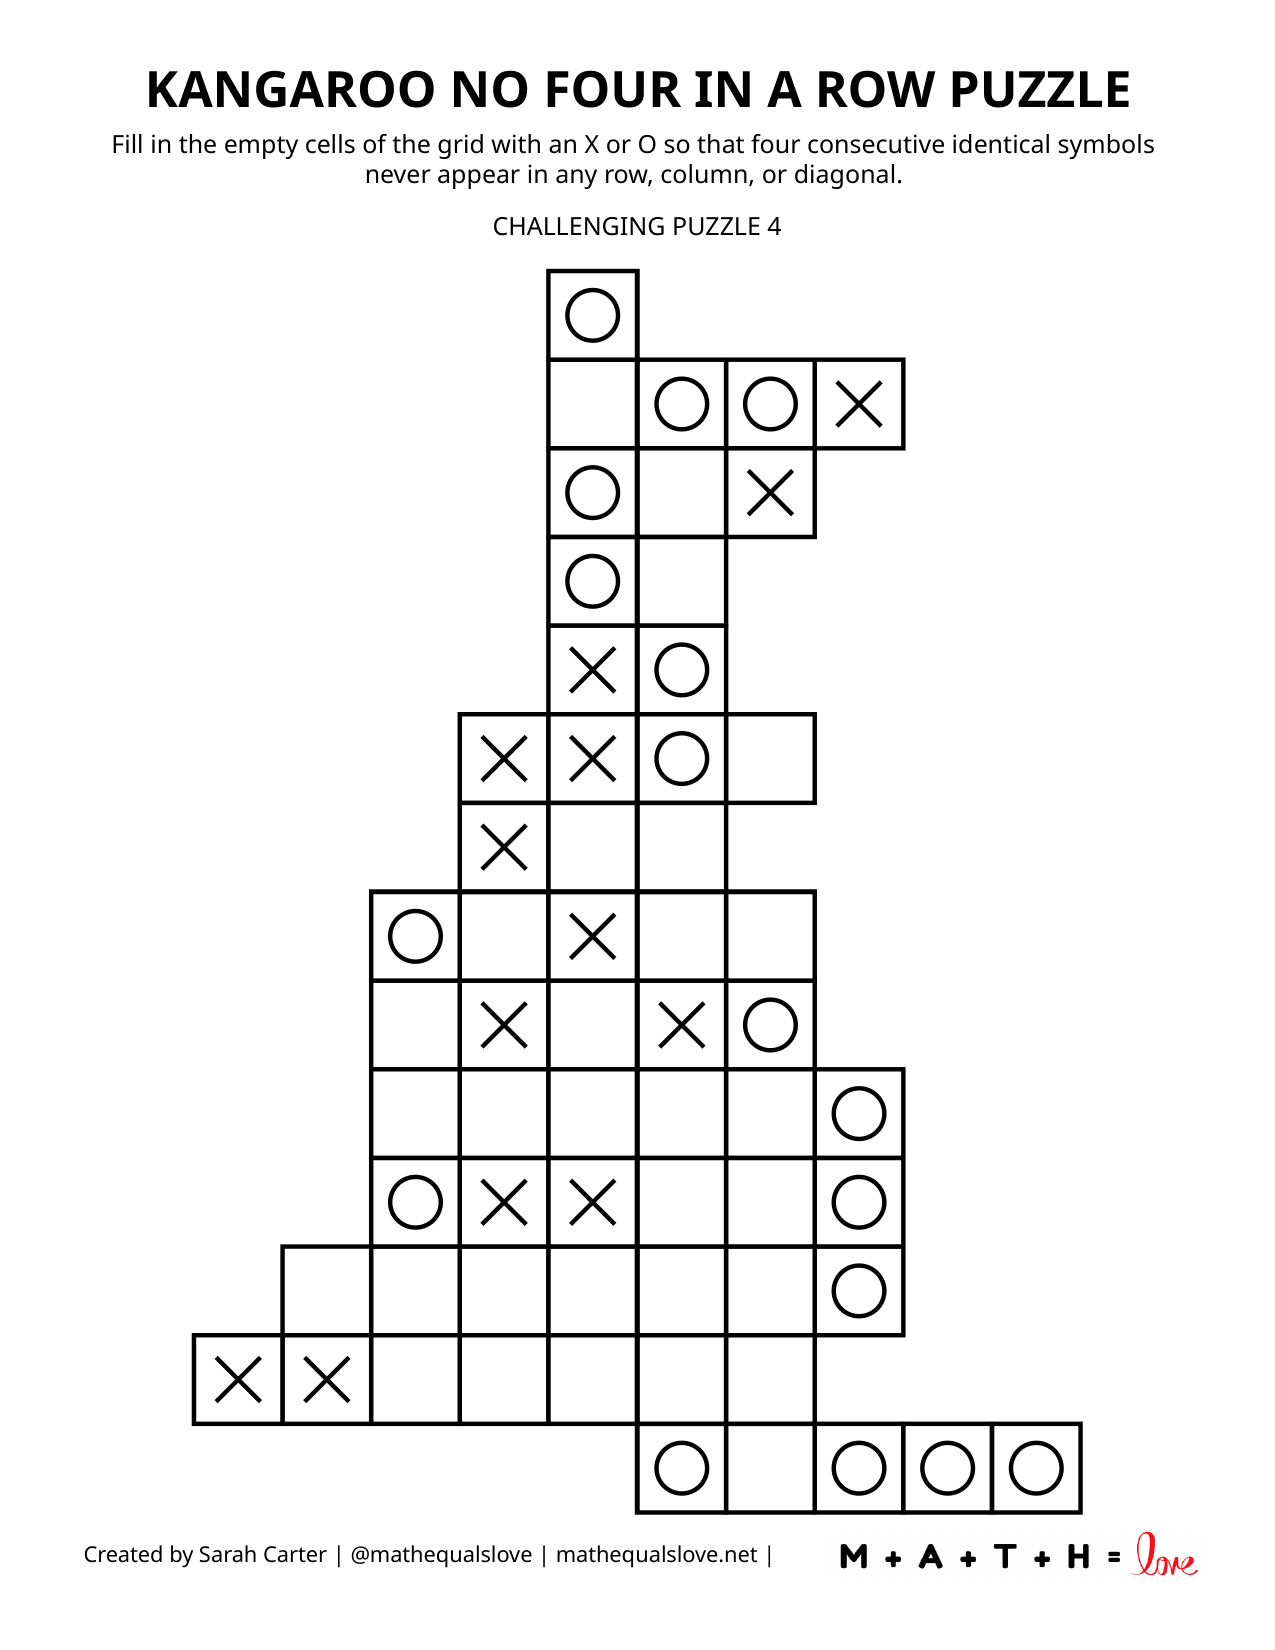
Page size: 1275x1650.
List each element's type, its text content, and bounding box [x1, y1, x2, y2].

text_box Created by Sarah Carter | @mathequalslove | mathequalslove.net | [68, 1533, 826, 1575]
text_box CHALLENGING PUZZLE 4 [189, 210, 1086, 262]
text_box Fill in the empty cells of the grid with an X or O so that four consecutive identical symbols never appear in any row, column, or diagonal. [0, 120, 1275, 196]
picture [188, 266, 1086, 1518]
text_box KANGAROO NO FOUR IN A ROW PUZZLE [66, 49, 1211, 120]
picture [826, 1528, 1207, 1580]
